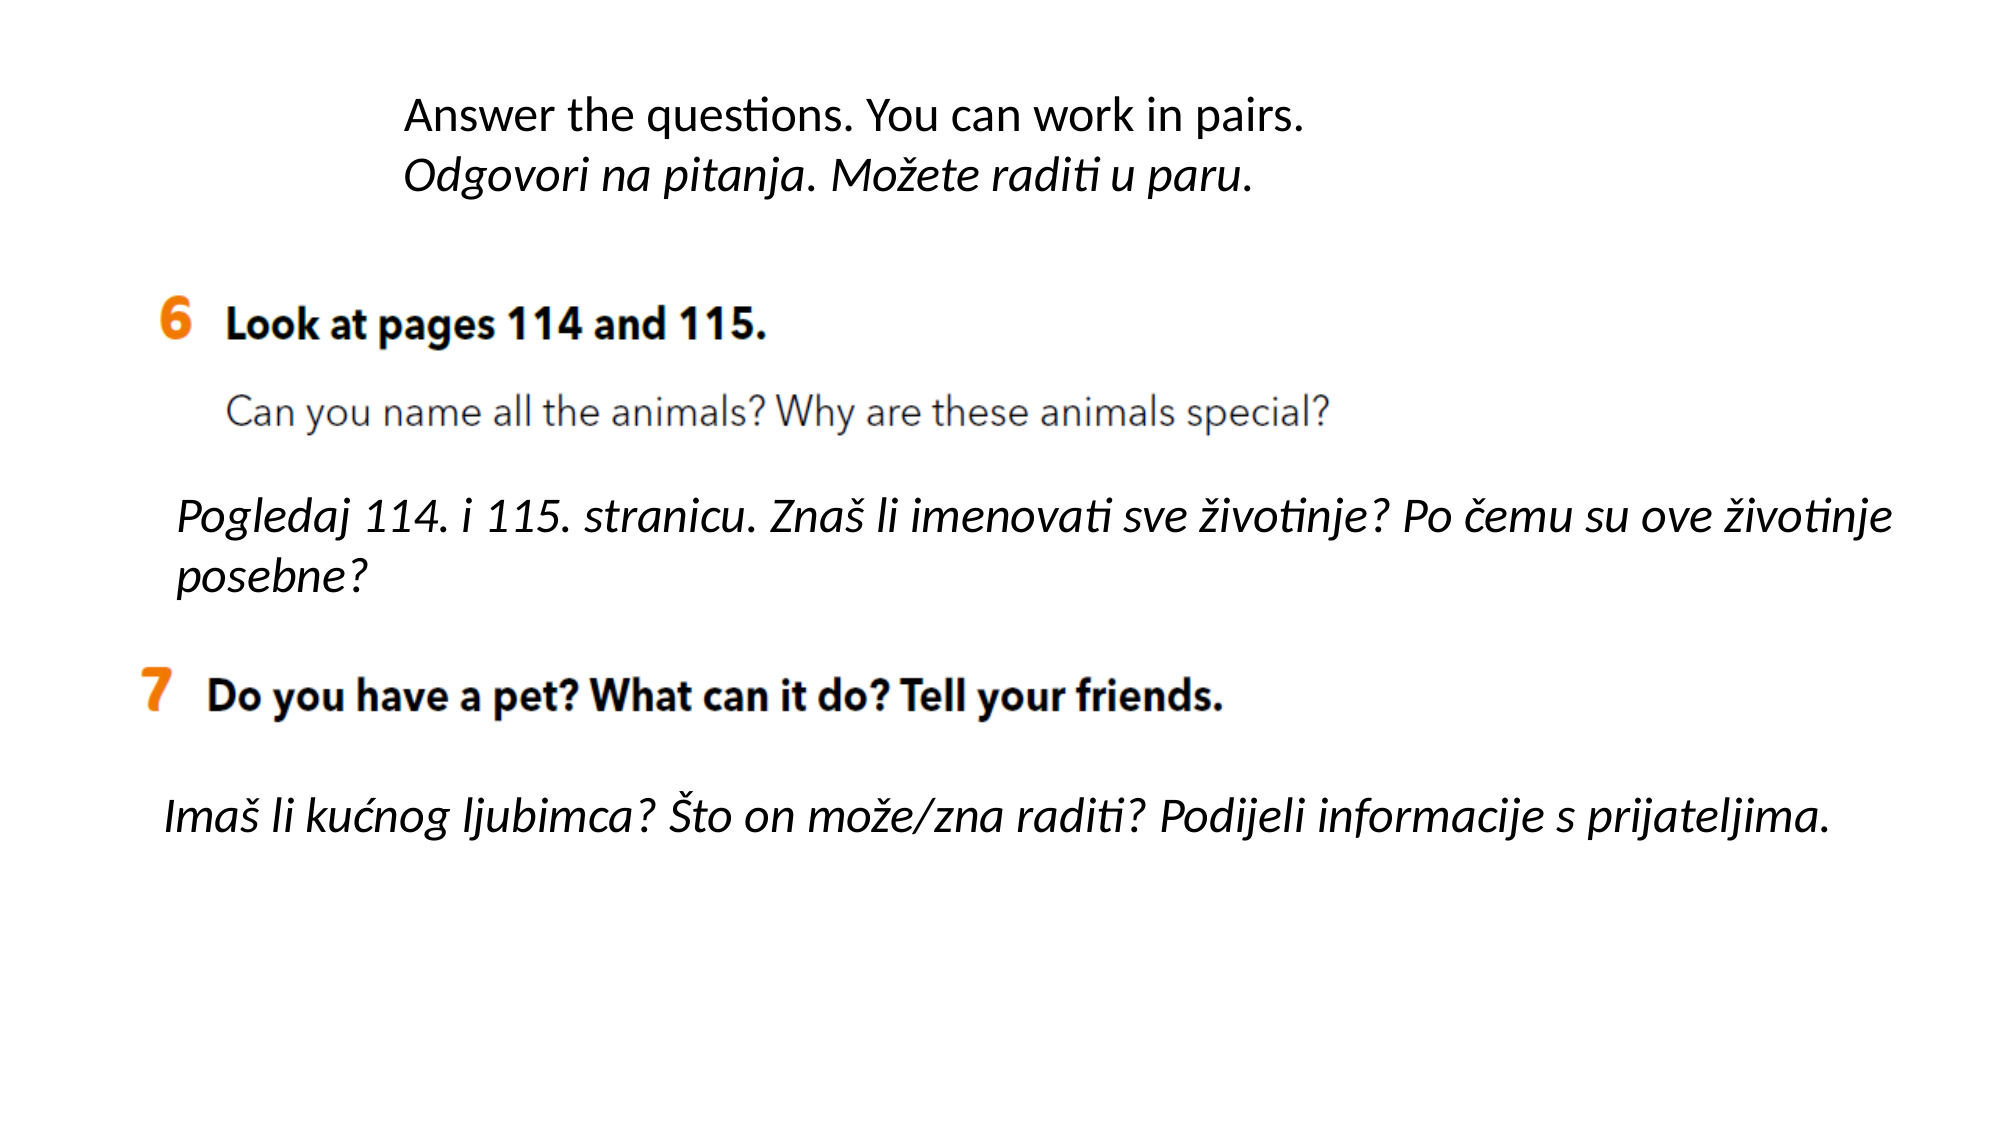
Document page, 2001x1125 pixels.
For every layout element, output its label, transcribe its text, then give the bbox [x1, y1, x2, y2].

text_box Pogledaj 114. i 115. stranicu. Znaš li imenovati sve životinje? Po čemu su ove životinje posebne? [161, 474, 1955, 610]
text_box Answer the questions. You can work in pairs. Odgovori na pitanja. Možete raditi u paru. [388, 74, 1917, 209]
picture [131, 650, 1272, 746]
picture [131, 269, 1366, 456]
text_box Imaš li kućnog ljubimca? Što on može/zna raditi? Podijeli informacije s prijateljima. [148, 774, 1899, 850]
